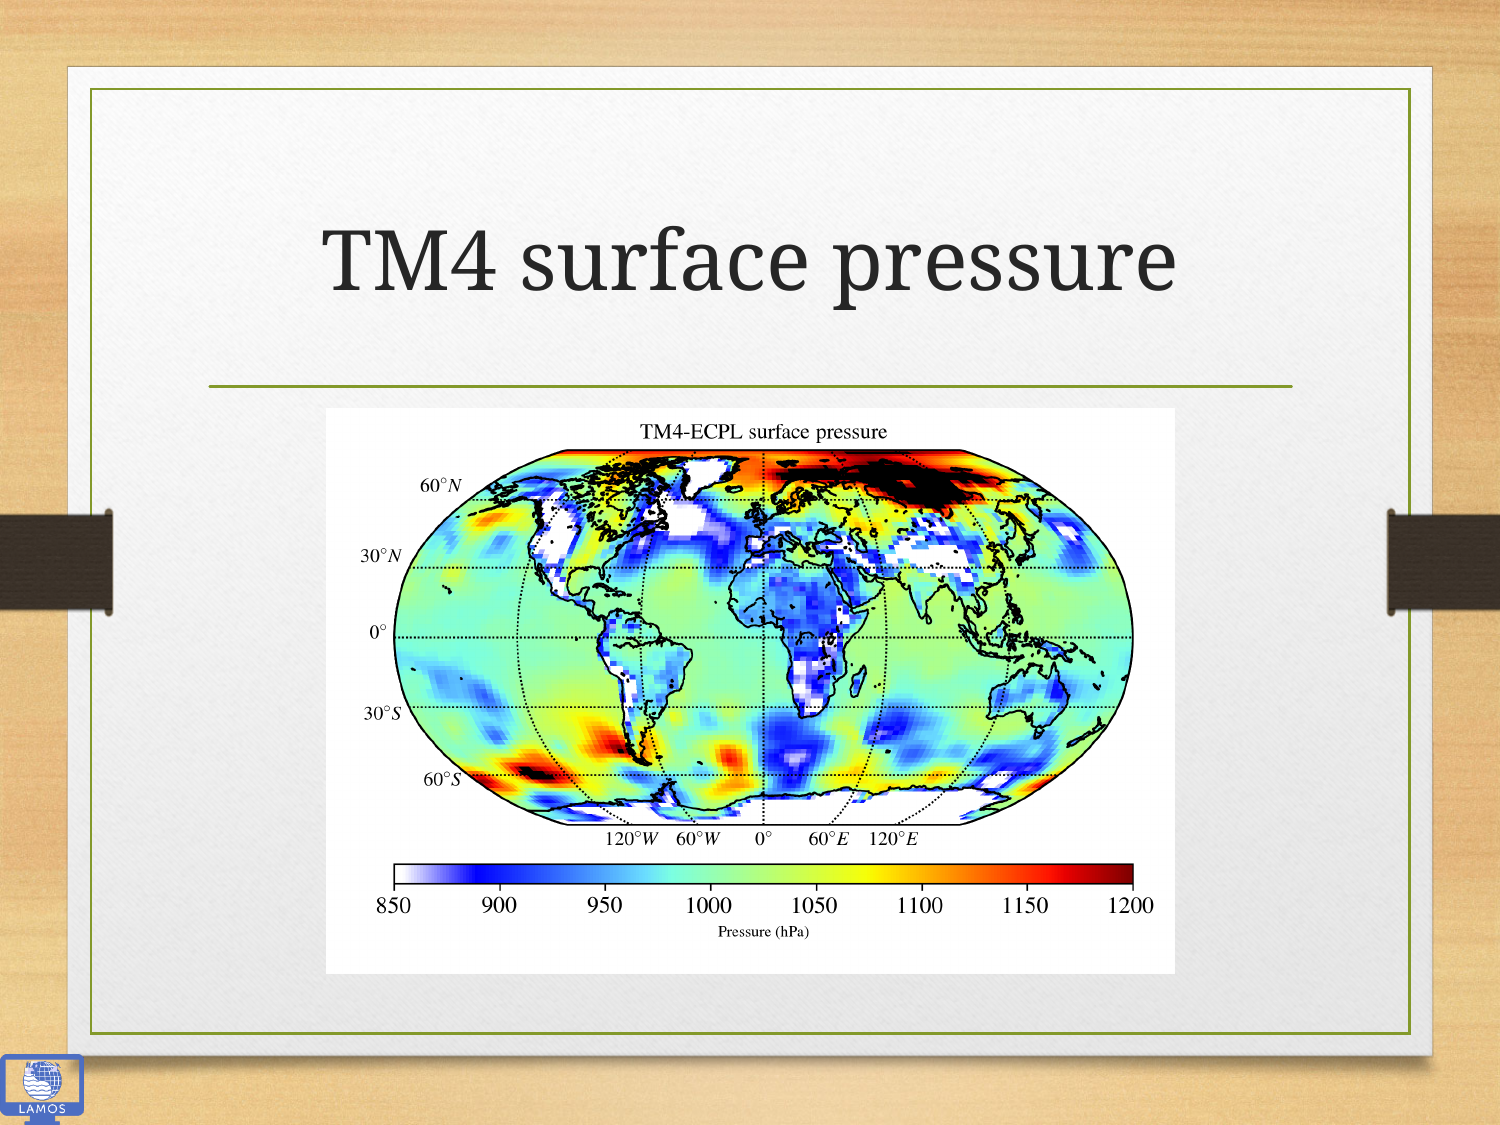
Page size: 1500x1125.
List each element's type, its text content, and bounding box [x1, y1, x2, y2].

picture [0, 0, 1500, 1125]
title TM4 surface pressure [193, 150, 1309, 365]
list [326, 408, 1175, 974]
